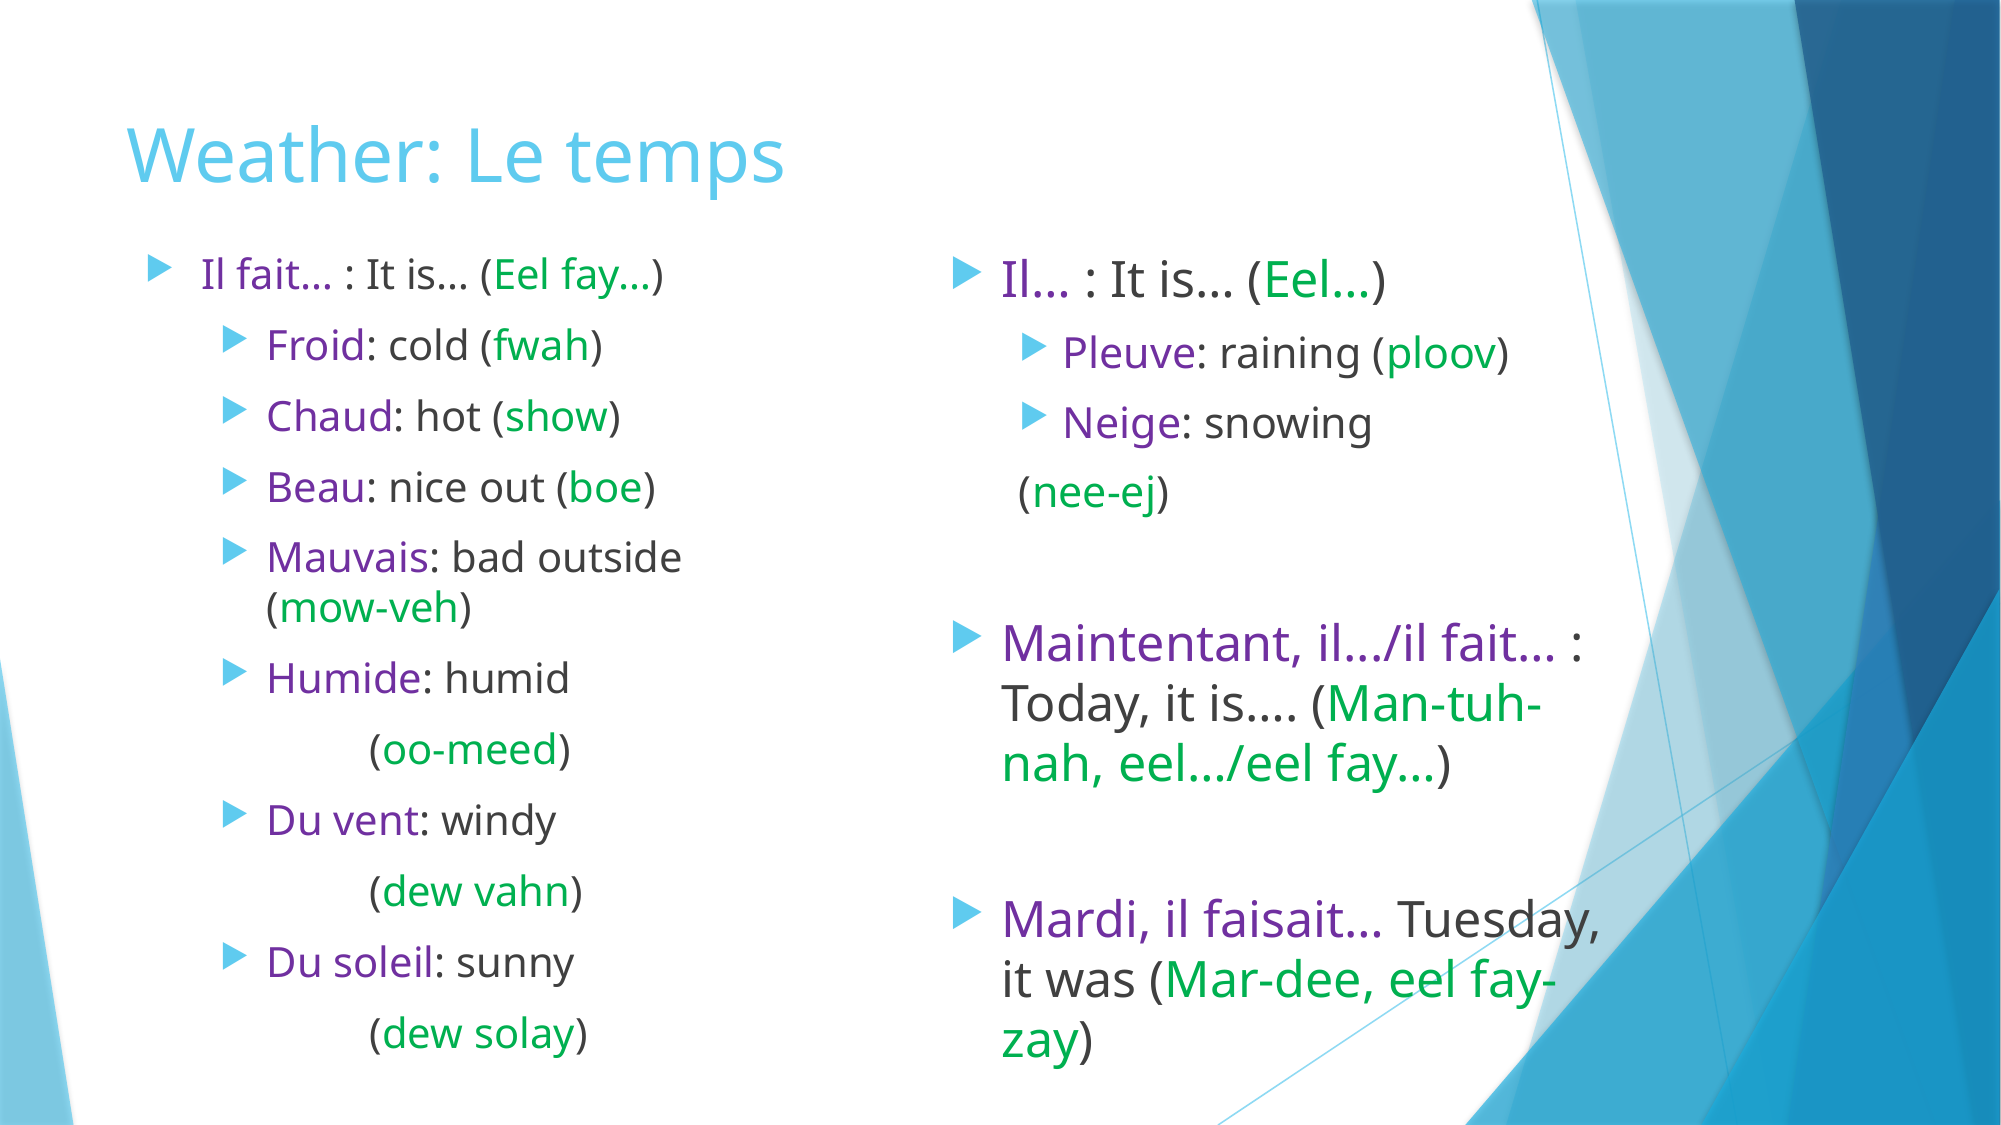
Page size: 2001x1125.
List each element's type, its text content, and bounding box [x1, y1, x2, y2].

list Il… : It is… (Eel…) Pleuve: raining (ploov) Neige: snowing (nee-ej) Maintentant, il.../il fait… : Today, it is…. (Man-tuh-nah, eel…/eel fay…) Mardi, il faisait… Tuesday, it was (Mar-dee, eel fay-zay) [934, 240, 1621, 1083]
list Il fait… : It is… (Eel fay…) Froid: cold (fwah) Chaud: hot (show) Beau: nice out (boe) Mauvais: bad outside (mow-veh) Humide: humid (oo-meed) Du vent: windy (dew vahn) Du soleil: sunny (dew solay) [129, 240, 817, 1083]
title Weather: Le temps [111, 99, 1522, 317]
